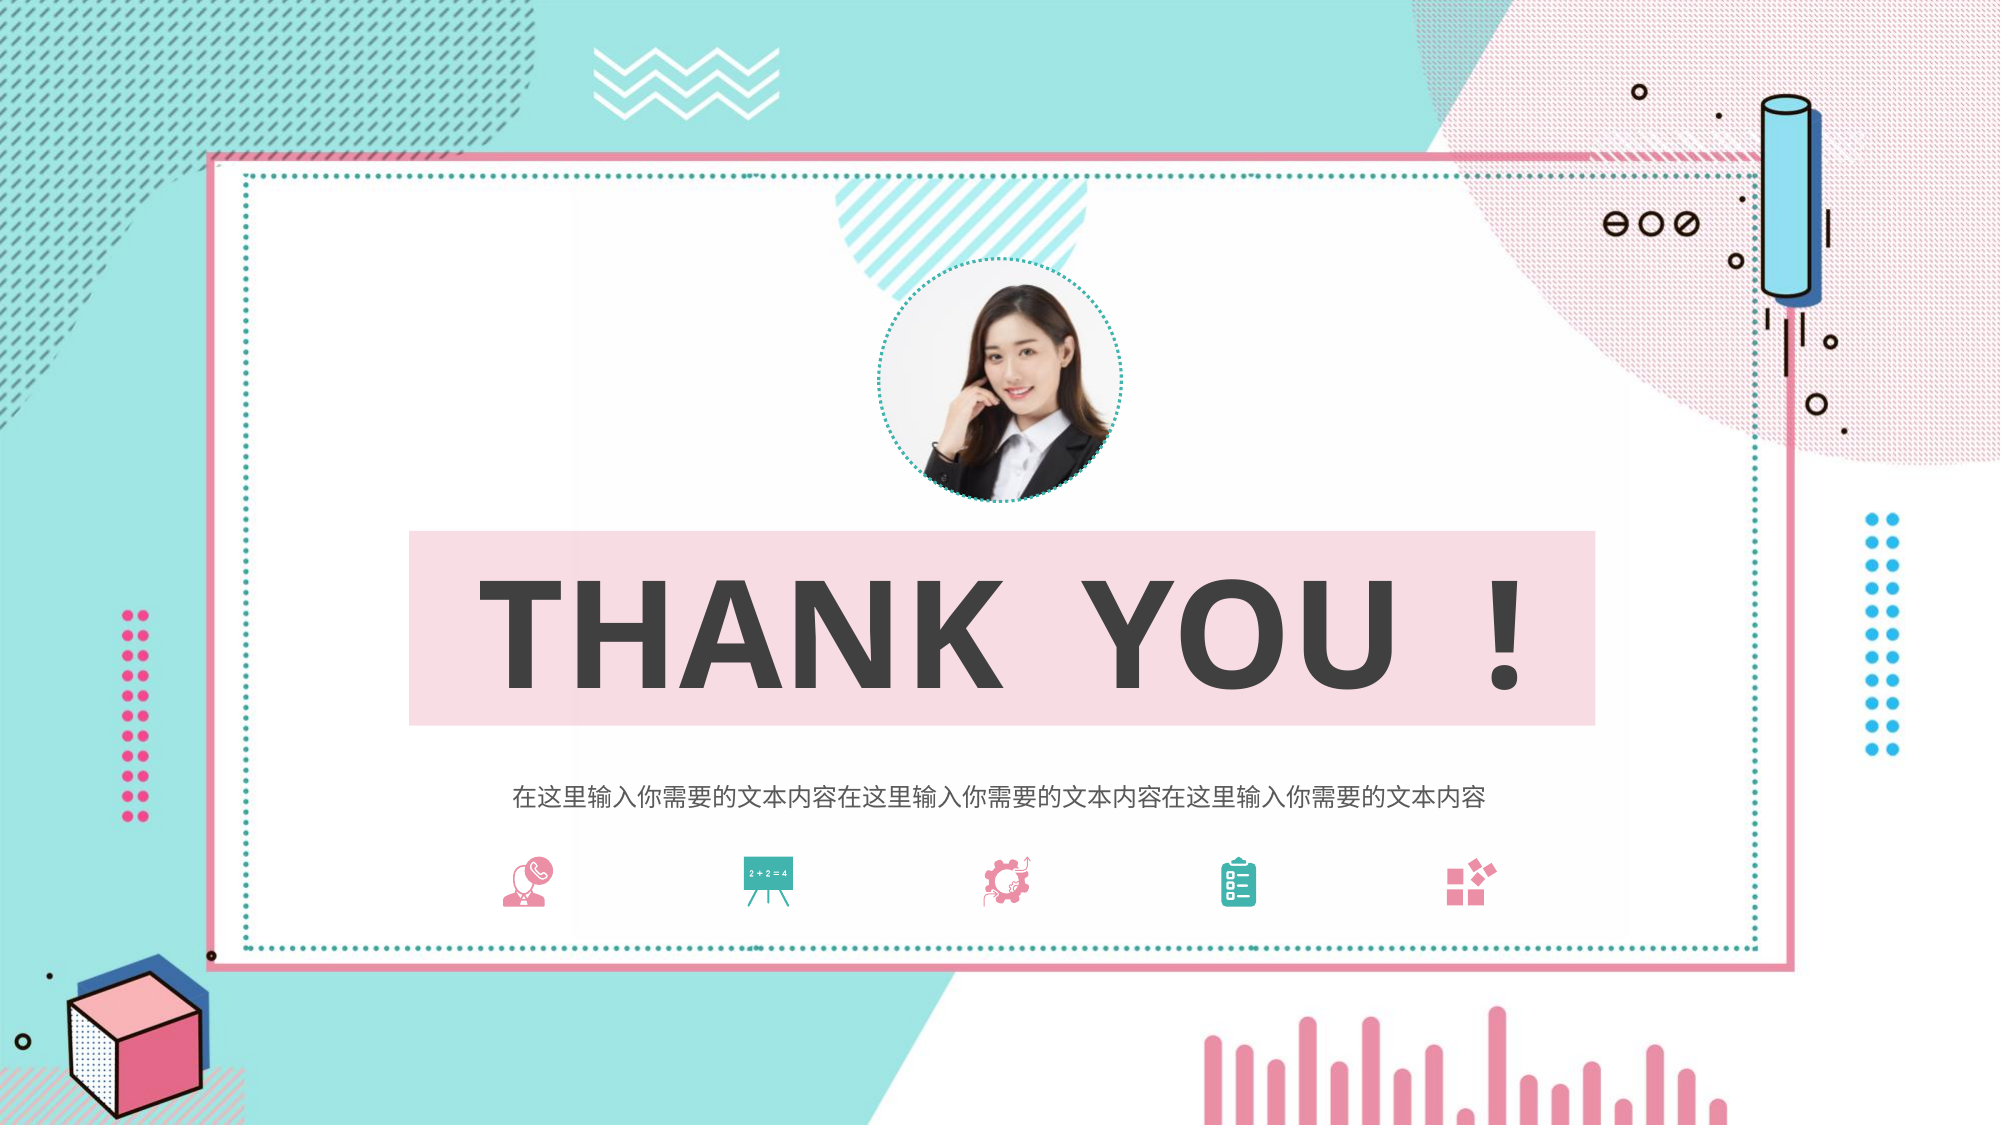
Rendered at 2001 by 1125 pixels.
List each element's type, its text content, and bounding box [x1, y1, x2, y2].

text_box 在这里输入你需要的文本内容在这里输入你需要的文本内容在这里输入你需要的文本内容 [488, 774, 1512, 819]
text_box [1467, 858, 1497, 887]
text_box [983, 856, 1031, 907]
text_box [503, 856, 554, 907]
text_box [1446, 889, 1463, 906]
text_box [743, 856, 793, 907]
text_box [1467, 889, 1484, 906]
text_box [1447, 868, 1464, 885]
text_box [1221, 856, 1257, 907]
picture [0, 0, 2001, 1125]
text_box THANK YOU ! [409, 530, 1596, 726]
